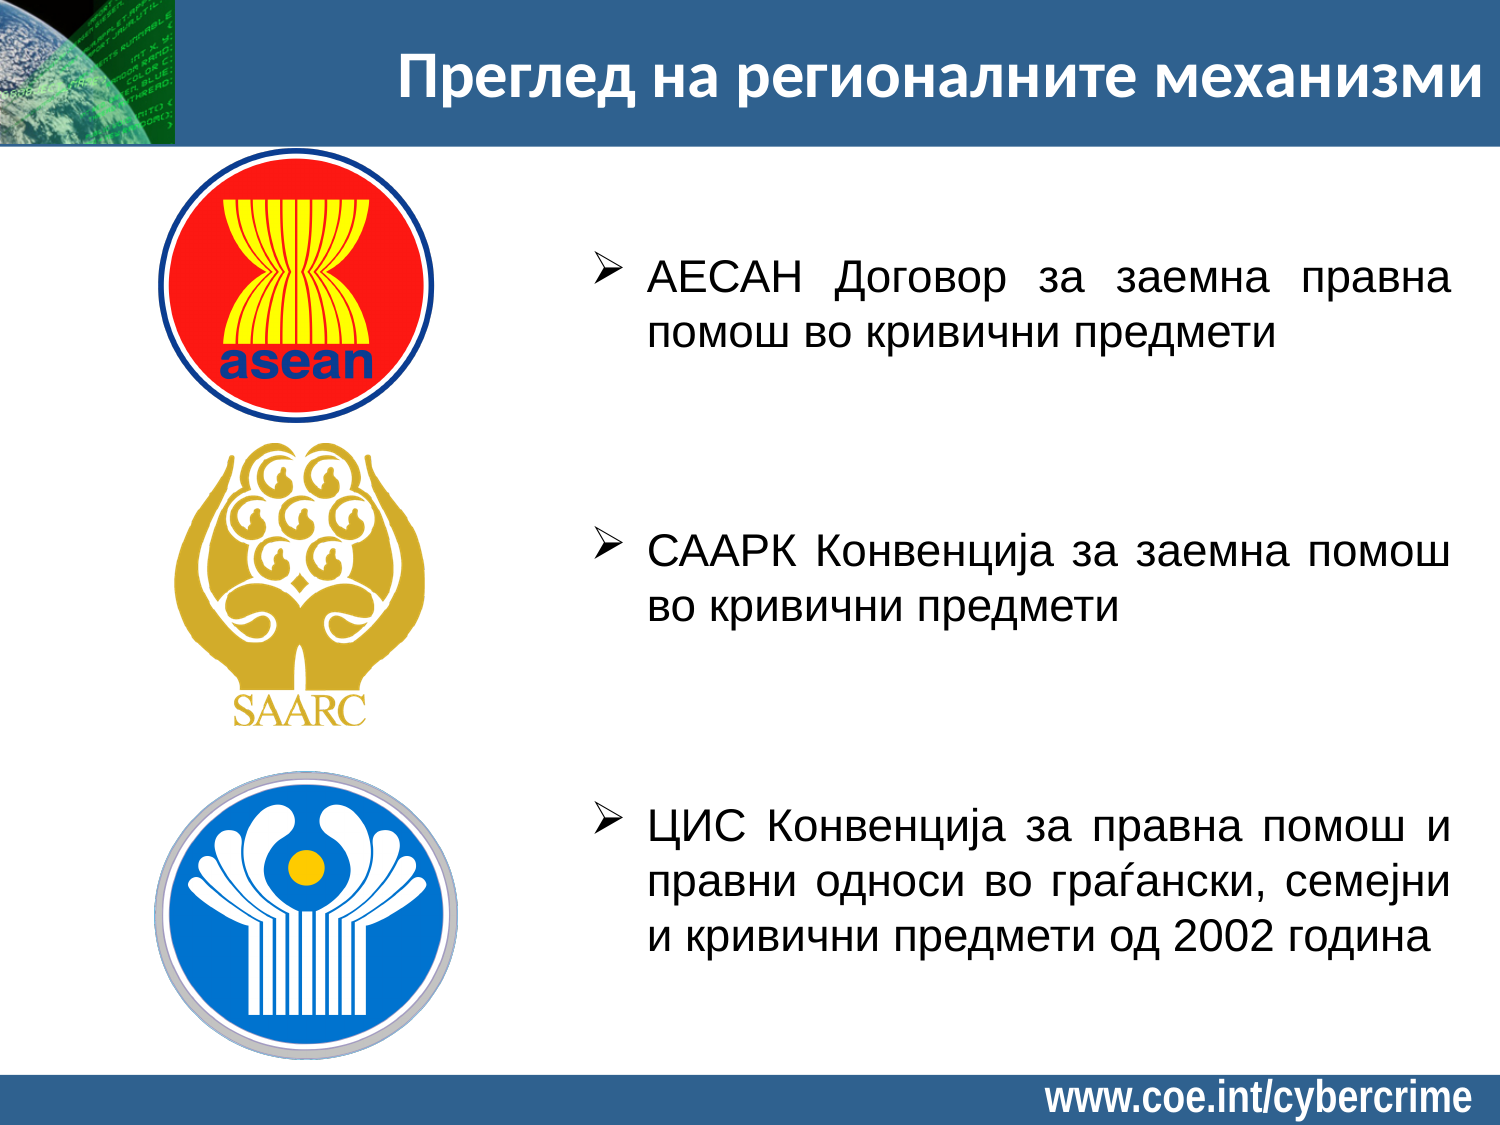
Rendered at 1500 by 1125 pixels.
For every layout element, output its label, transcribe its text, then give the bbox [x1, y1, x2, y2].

picture [0, 0, 438, 427]
text_box АЕСАН Договор за заемна правна помош во кривични предмети СААРК Конвенција за заемна помош во кривични предмети ЦИС Конвенција за правна помош и правни односи во граѓански, семејни и кривични предмети од 2002 година [575, 238, 1467, 1079]
text_box Преглед на регионалните механизми [179, 0, 1500, 149]
picture [174, 443, 425, 726]
text_box [0, 1073, 1030, 1125]
text_box www.coe.int/cybercrime [1030, 1059, 1500, 1125]
picture [154, 771, 458, 1060]
